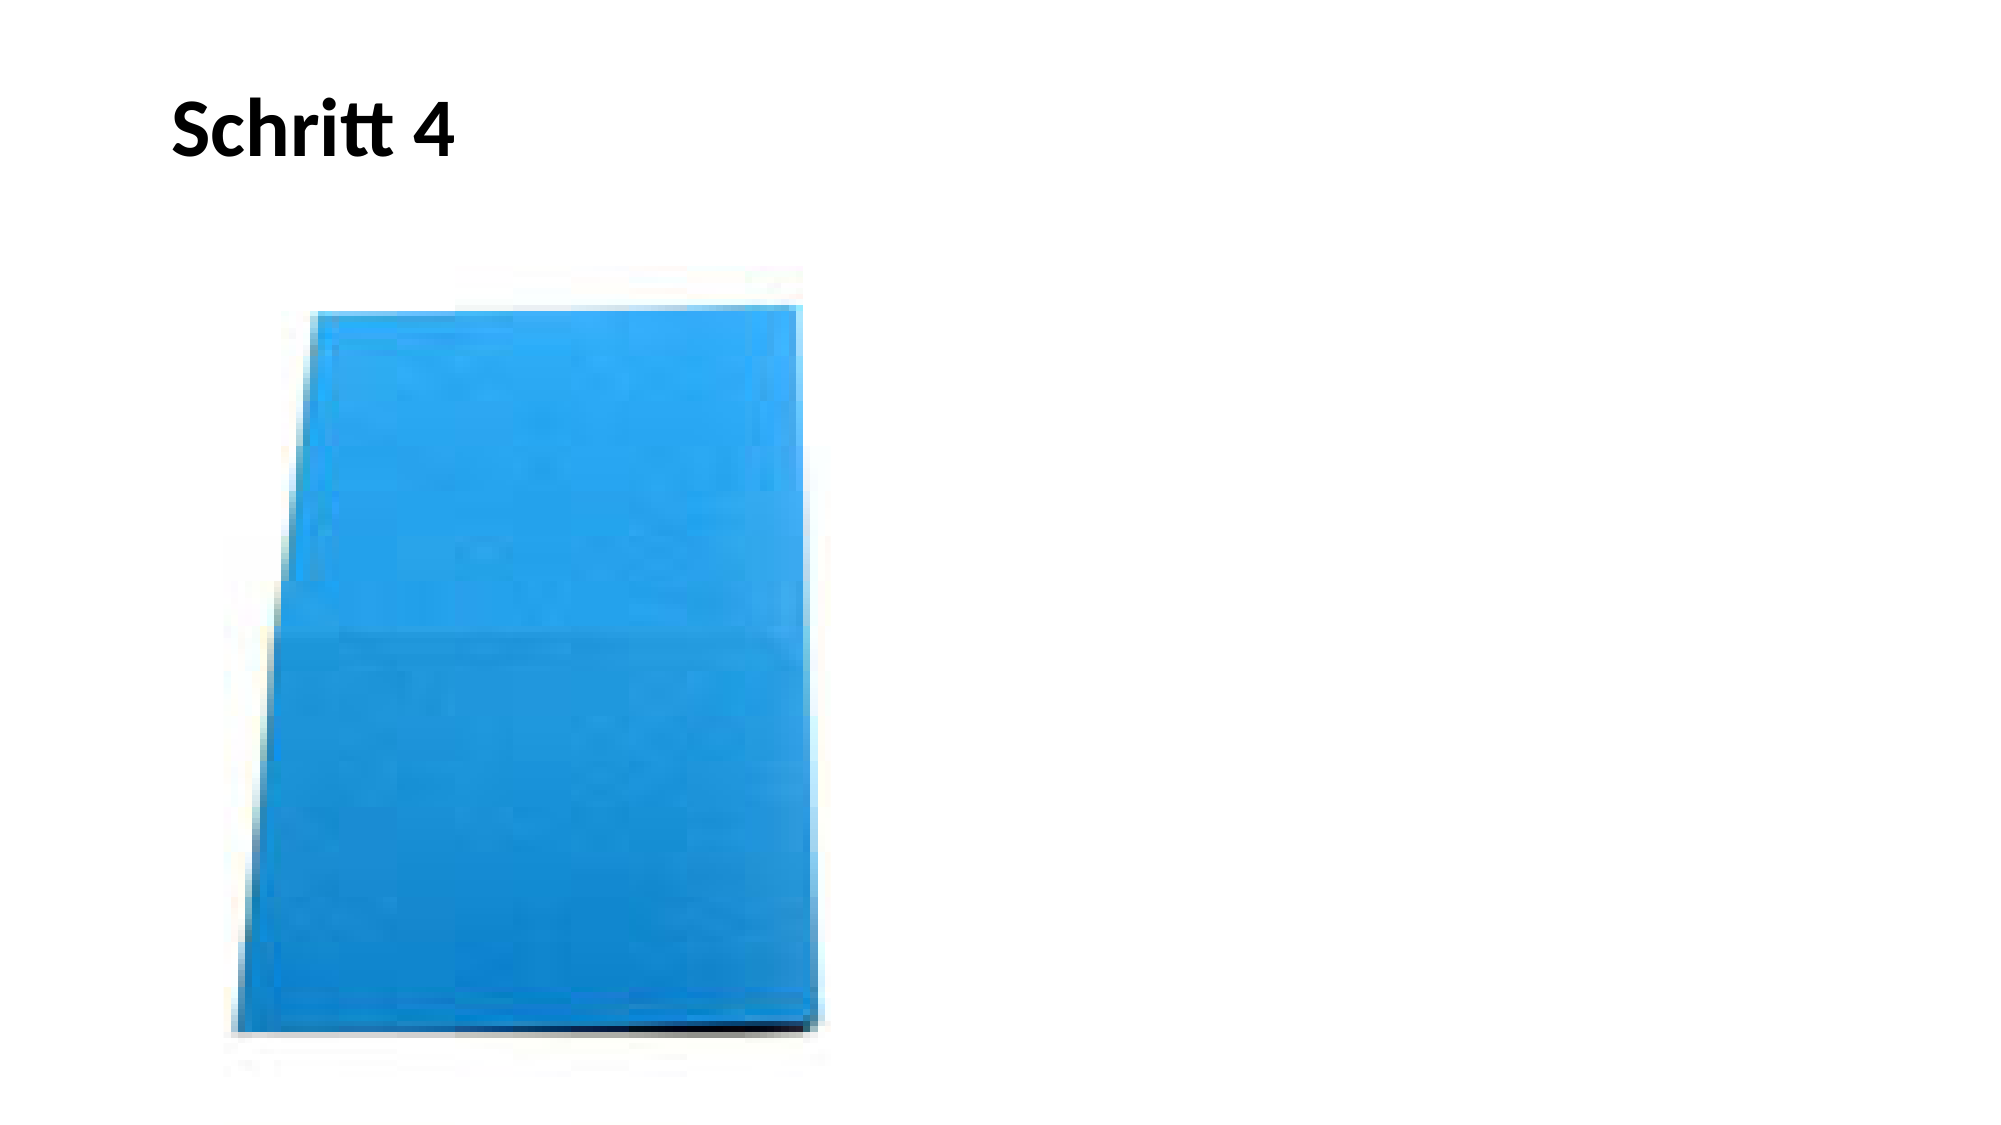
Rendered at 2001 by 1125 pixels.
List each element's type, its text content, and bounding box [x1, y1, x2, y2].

text_box Schritt 4 [156, 59, 472, 181]
picture [223, 176, 831, 1125]
